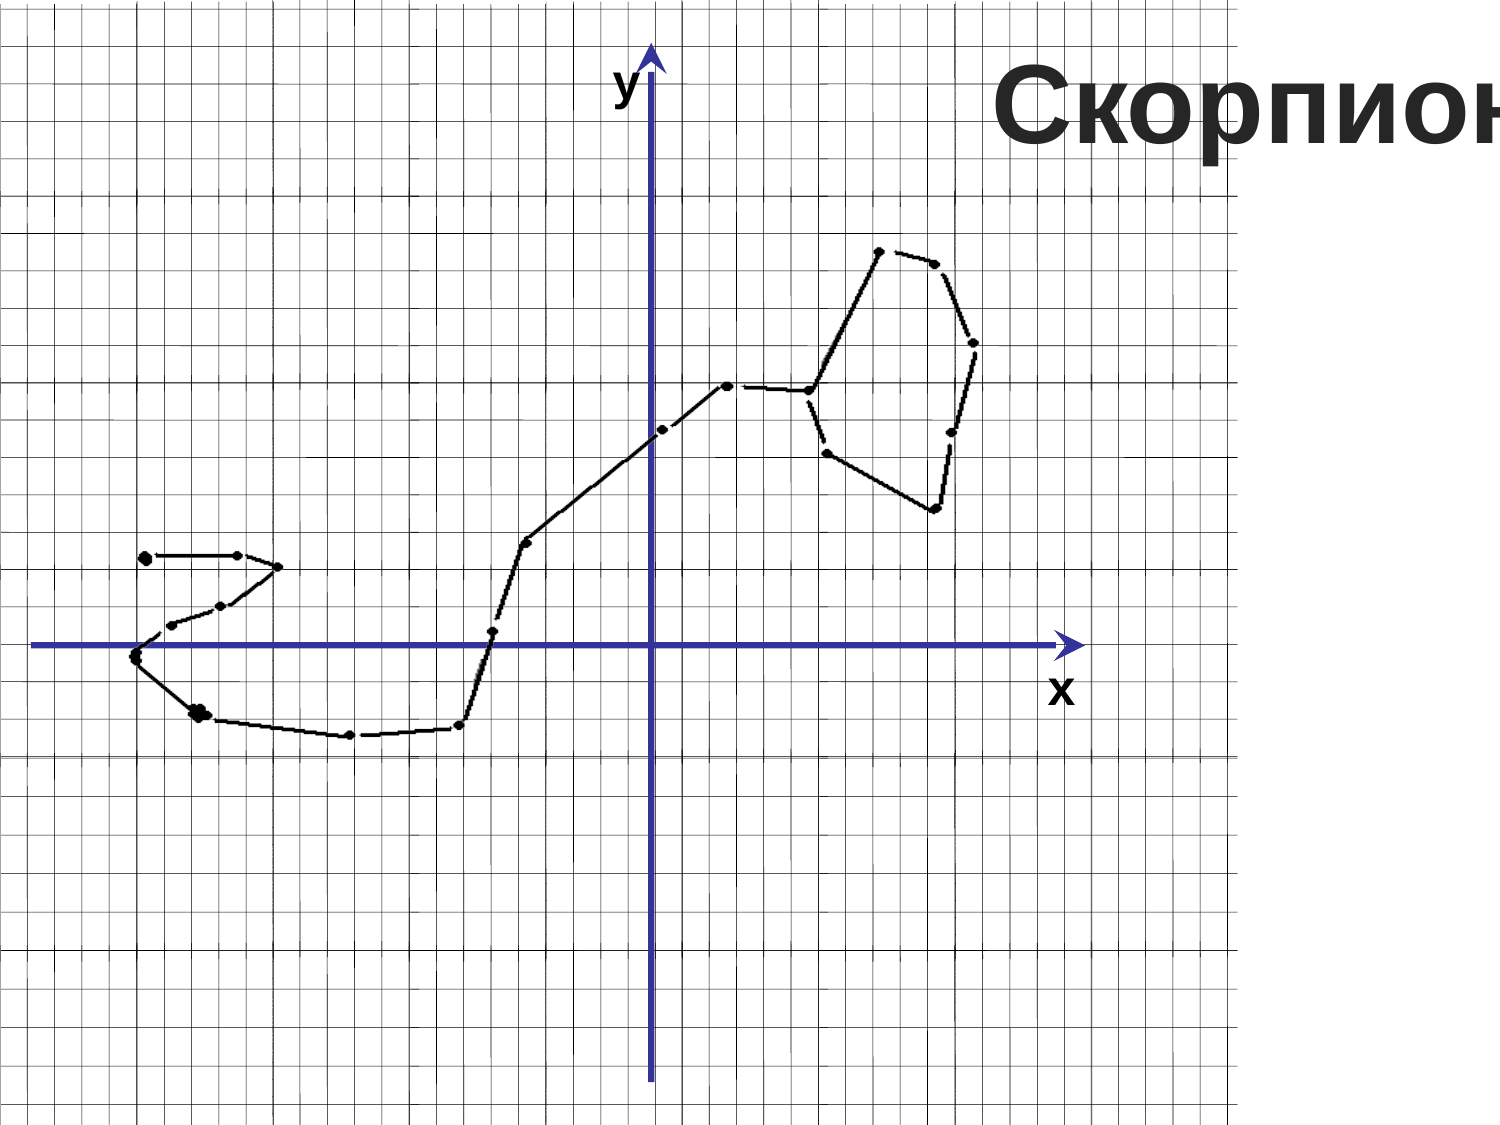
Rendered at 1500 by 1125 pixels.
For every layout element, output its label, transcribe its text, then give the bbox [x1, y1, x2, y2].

text_box Скорпион [1241, 23, 1500, 174]
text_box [0, 0, 1238, 373]
picture [119, 243, 1051, 800]
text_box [1055, 373, 1238, 748]
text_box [0, 373, 114, 746]
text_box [0, 748, 1238, 1125]
